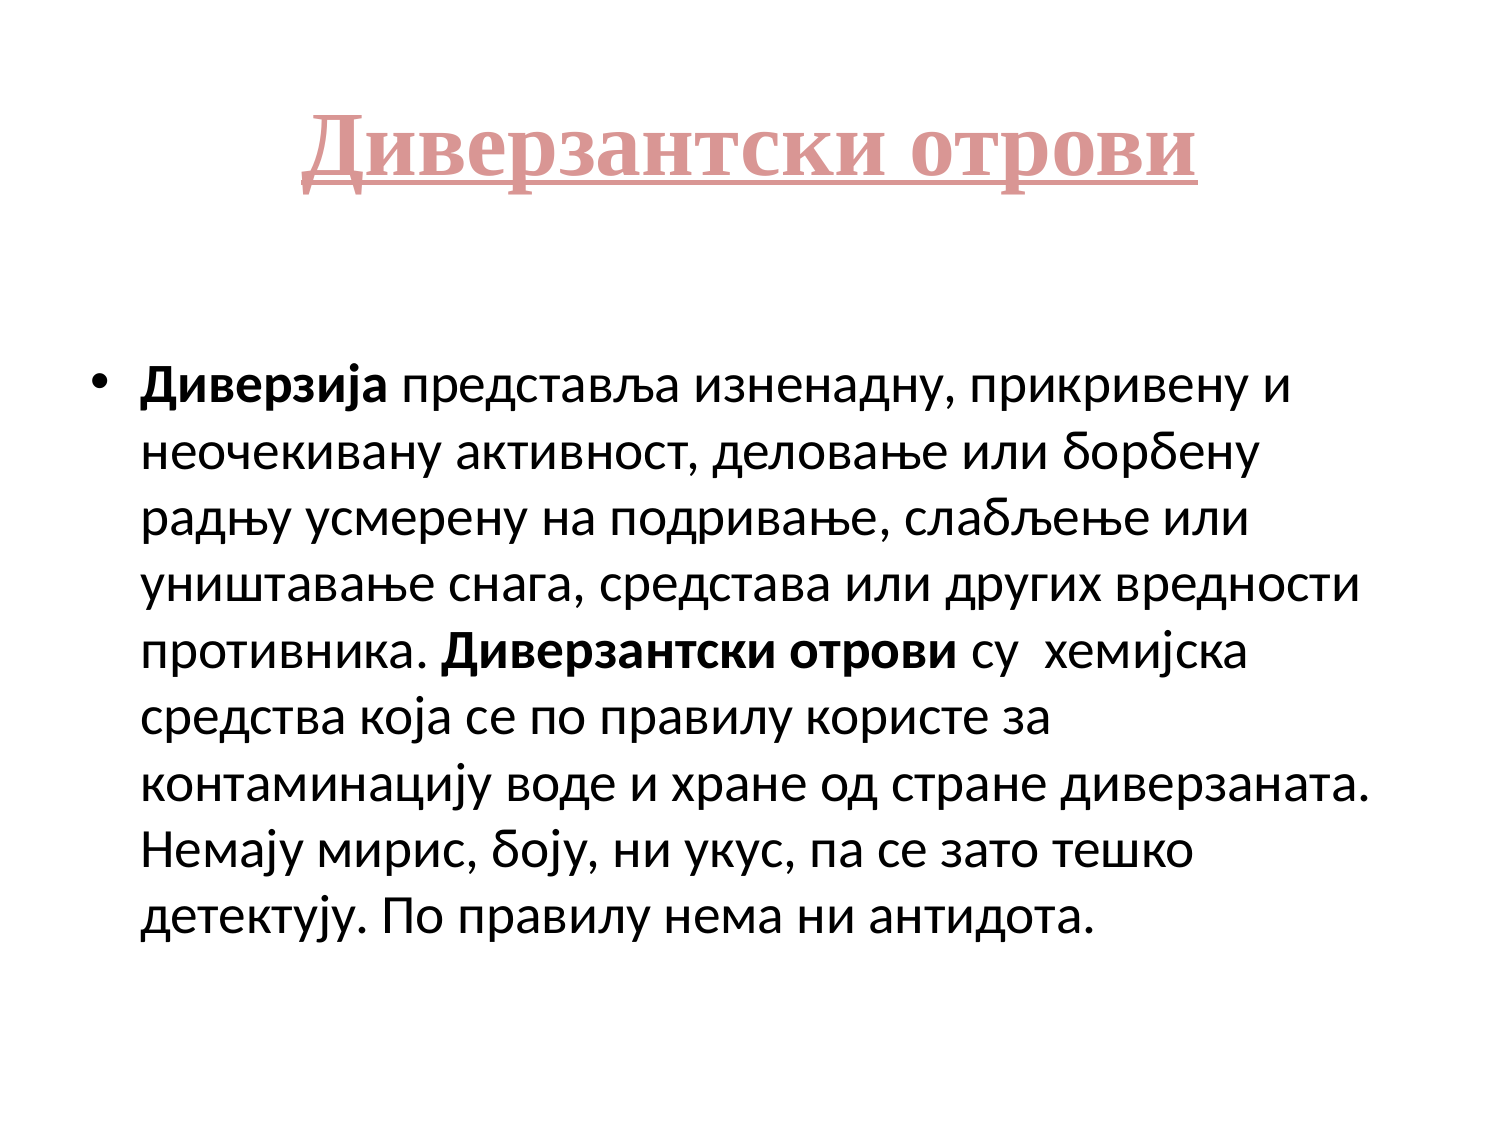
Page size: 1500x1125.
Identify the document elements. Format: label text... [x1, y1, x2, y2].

list Диверзија представља изненадну, прикривену и неочекивану активност, деловање или борбену радњу усмерену на подривање, слабљење или уништавање снага, средстава или других вредности противника. Диверзантски отрови су хемијска средства која се по правилу користе за контаминацију воде и хране од стране диверзаната. Немају мирис, боју, ни укус, па се зато тешко детектују. По правилу нема ни антидота. [75, 262, 1425, 1005]
title Диверзантски отрови [75, 45, 1425, 233]
